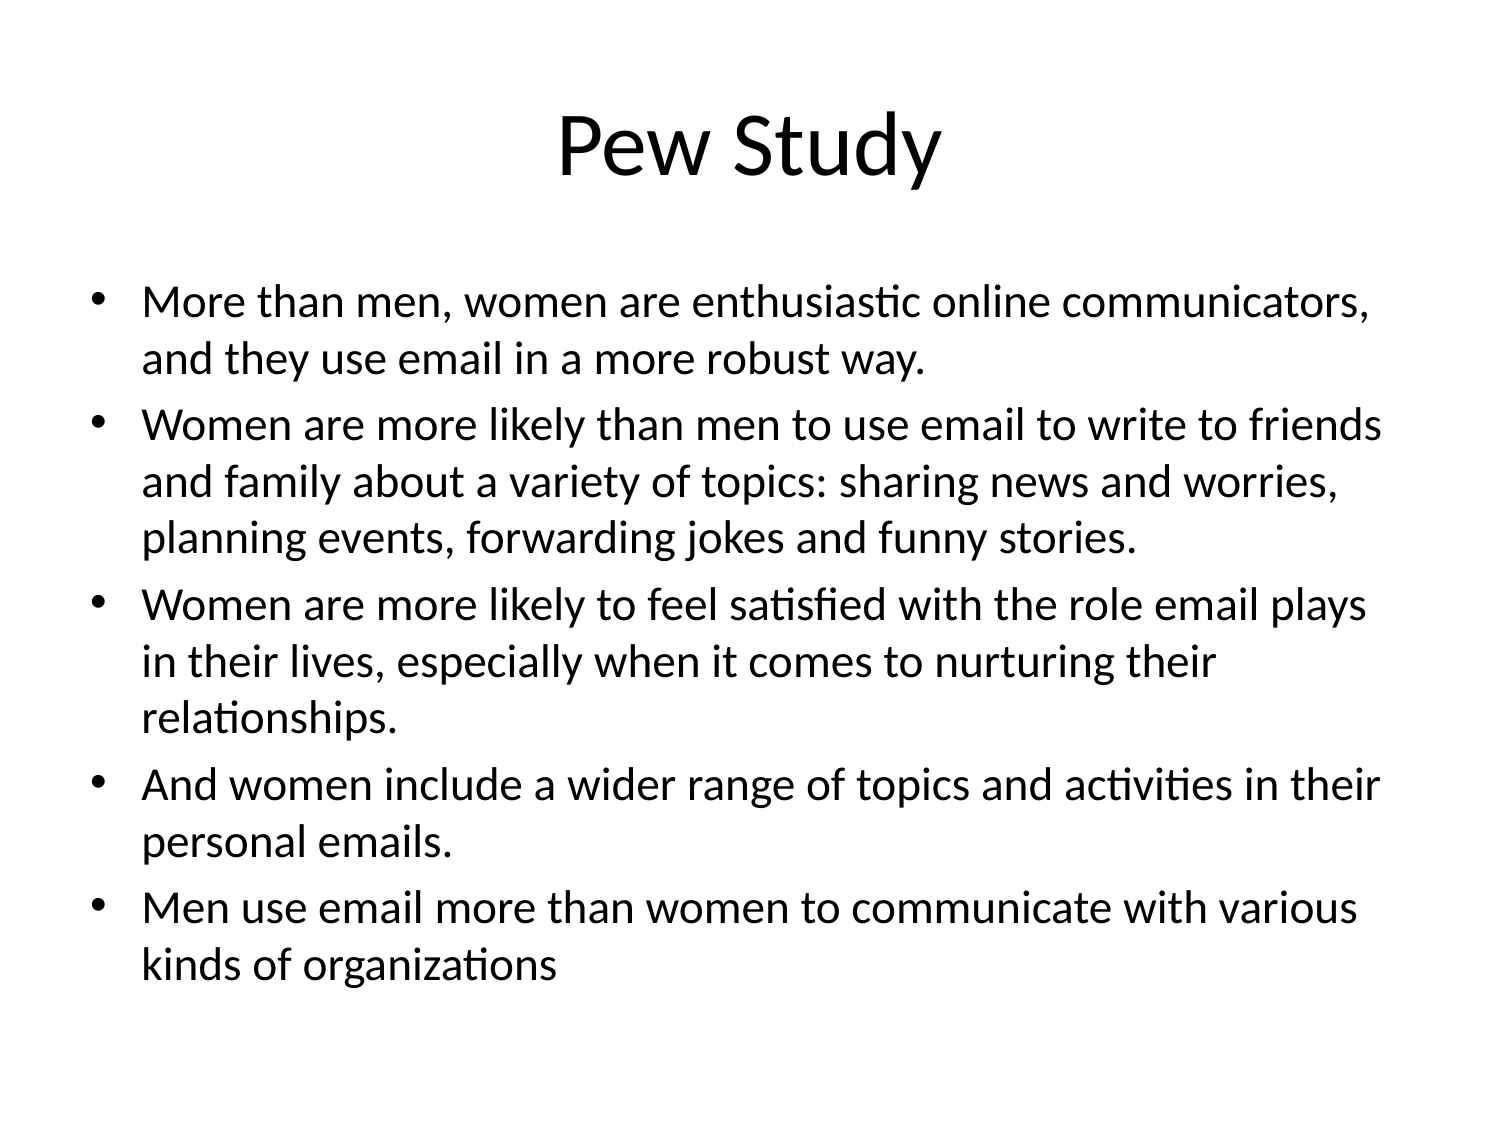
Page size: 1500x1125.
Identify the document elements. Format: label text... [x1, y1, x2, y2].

title Pew Study [75, 45, 1425, 233]
list More than men, women are enthusiastic online communicators, and they use email in a more robust way. Women are more likely than men to use email to write to friends and family about a variety of topics: sharing news and worries, planning events, forwarding jokes and funny stories. Women are more likely to feel satisfied with the role email plays in their lives, especially when it comes to nurturing their relationships. And women include a wider range of topics and activities in their personal emails. Men use email more than women to communicate with various kinds of organizations [75, 262, 1425, 1005]
